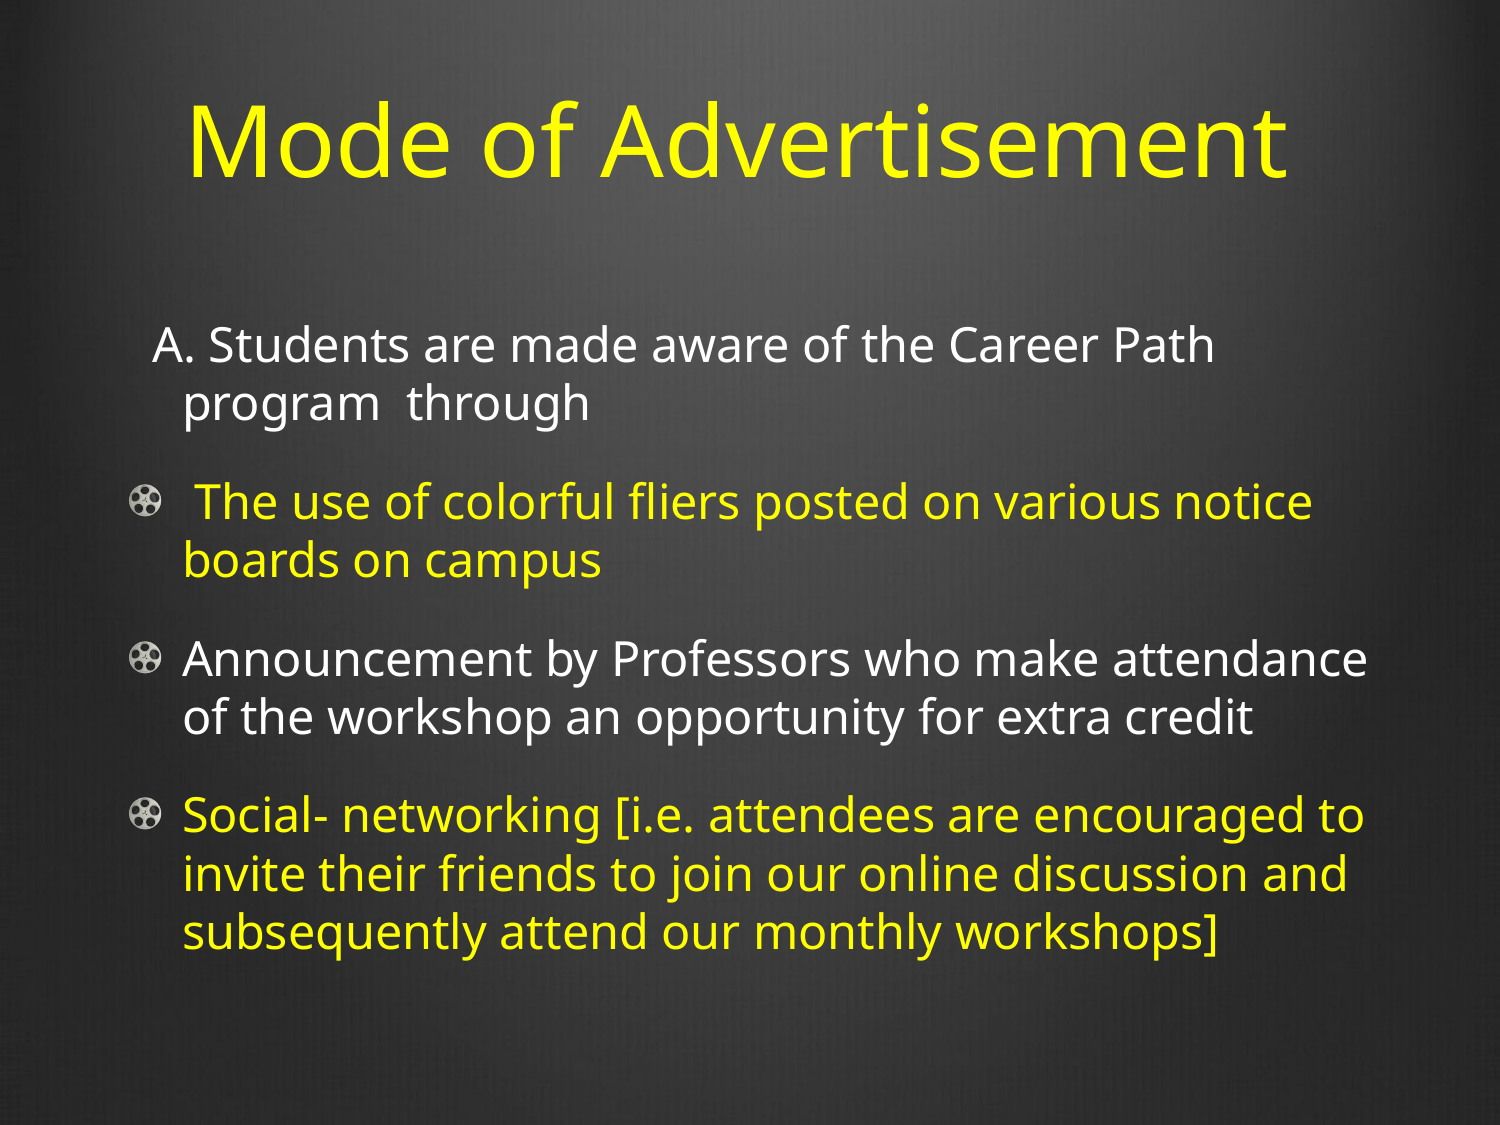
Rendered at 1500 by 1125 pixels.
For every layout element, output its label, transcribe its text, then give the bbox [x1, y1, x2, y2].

list A. Students are made aware of the Career Path program through The use of colorful fliers posted on various notice boards on campus Announcement by Professors who make attendance of the workshop an opportunity for extra credit Social- networking [i.e. attendees are encouraged to invite their friends to join our online discussion and subsequently attend our monthly workshops] [112, 306, 1388, 1005]
picture [127, 639, 163, 675]
picture [127, 795, 163, 831]
picture [127, 482, 163, 518]
title Mode of Advertisement [112, 19, 1388, 255]
